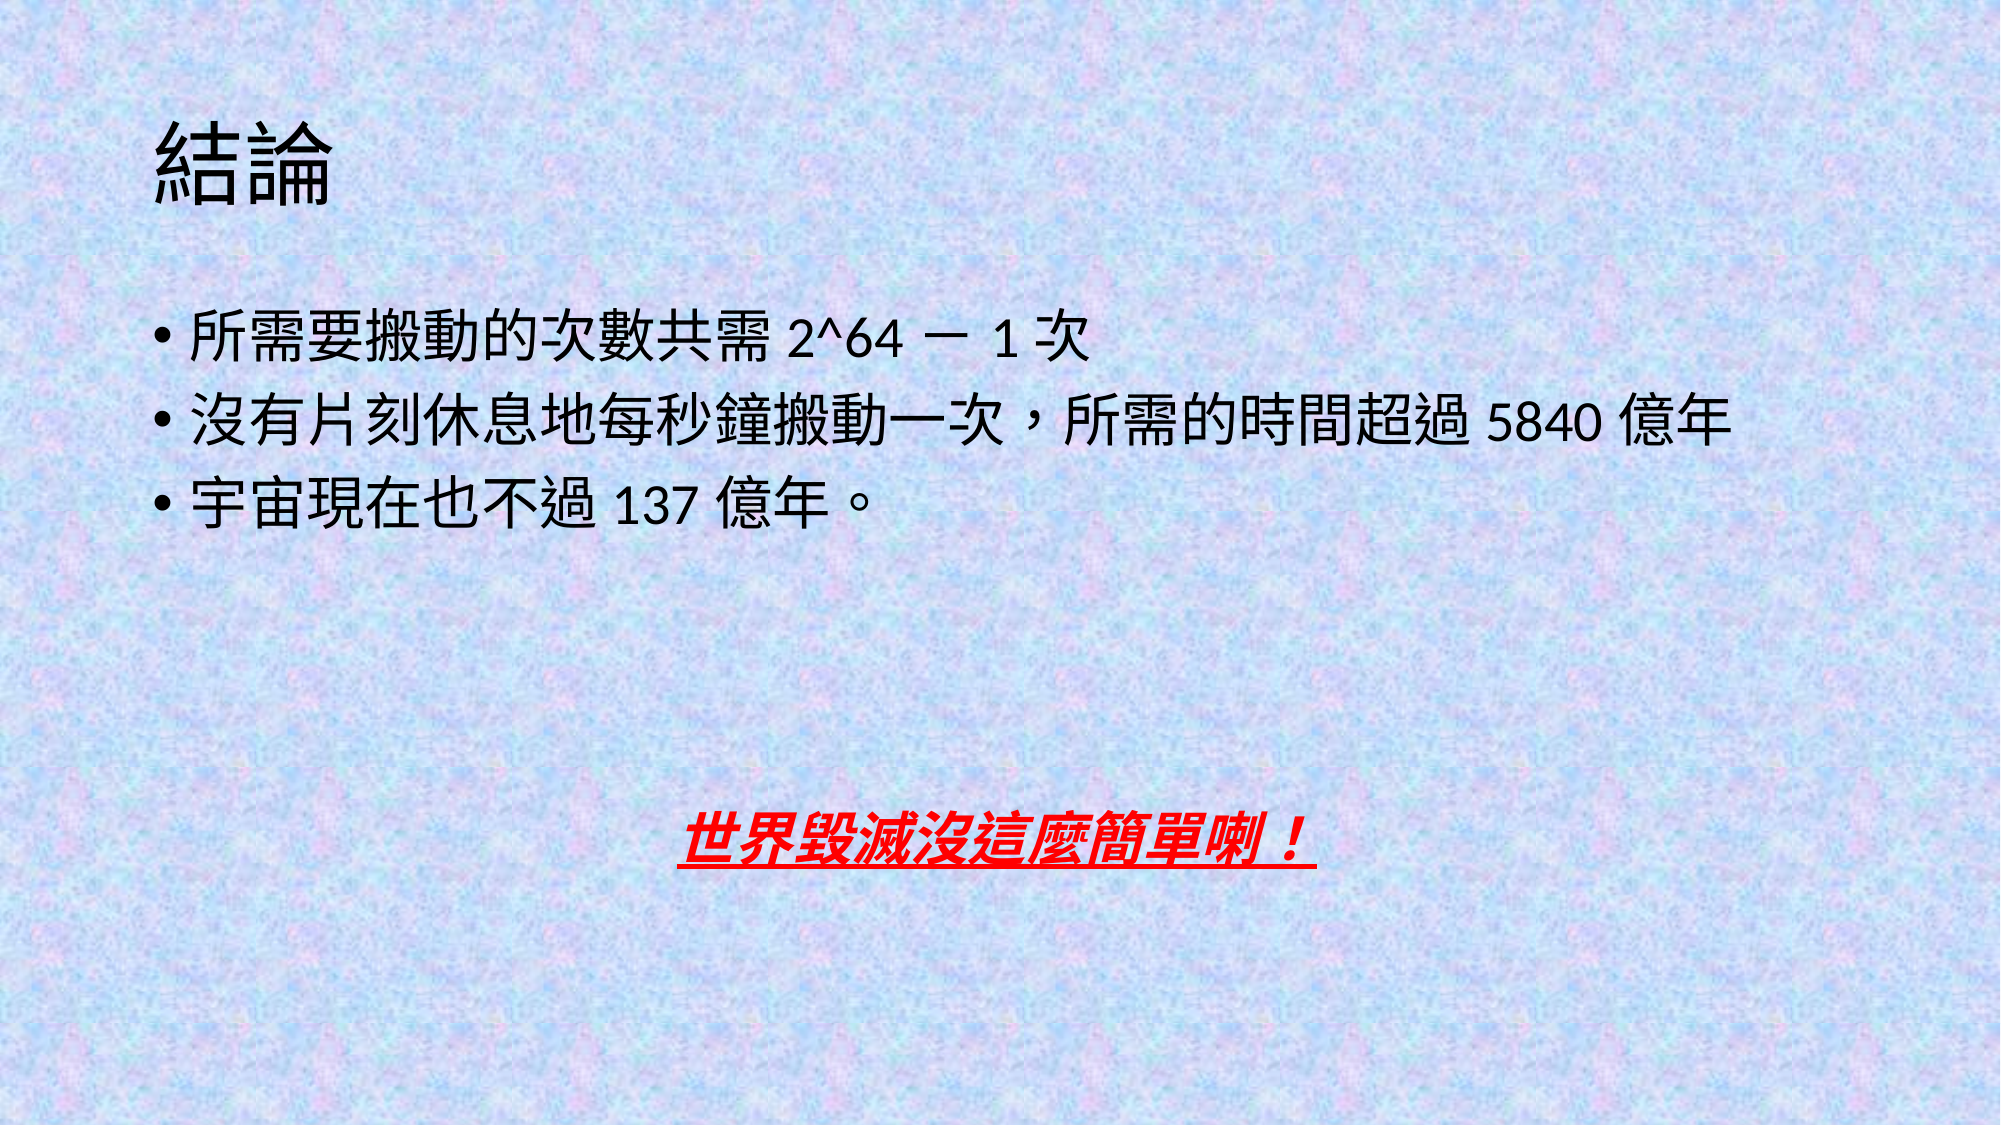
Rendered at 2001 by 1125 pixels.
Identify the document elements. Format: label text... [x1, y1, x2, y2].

title 結論 [137, 59, 1863, 278]
list 所需要搬動的次數共需2^64－1次 沒有片刻休息地每秒鐘搬動一次，所需的時間超過5840億年 宇宙現在也不過137億年。 世界毀滅沒這麼簡單喇！ [137, 299, 1863, 1014]
picture [0, 0, 2001, 1125]
